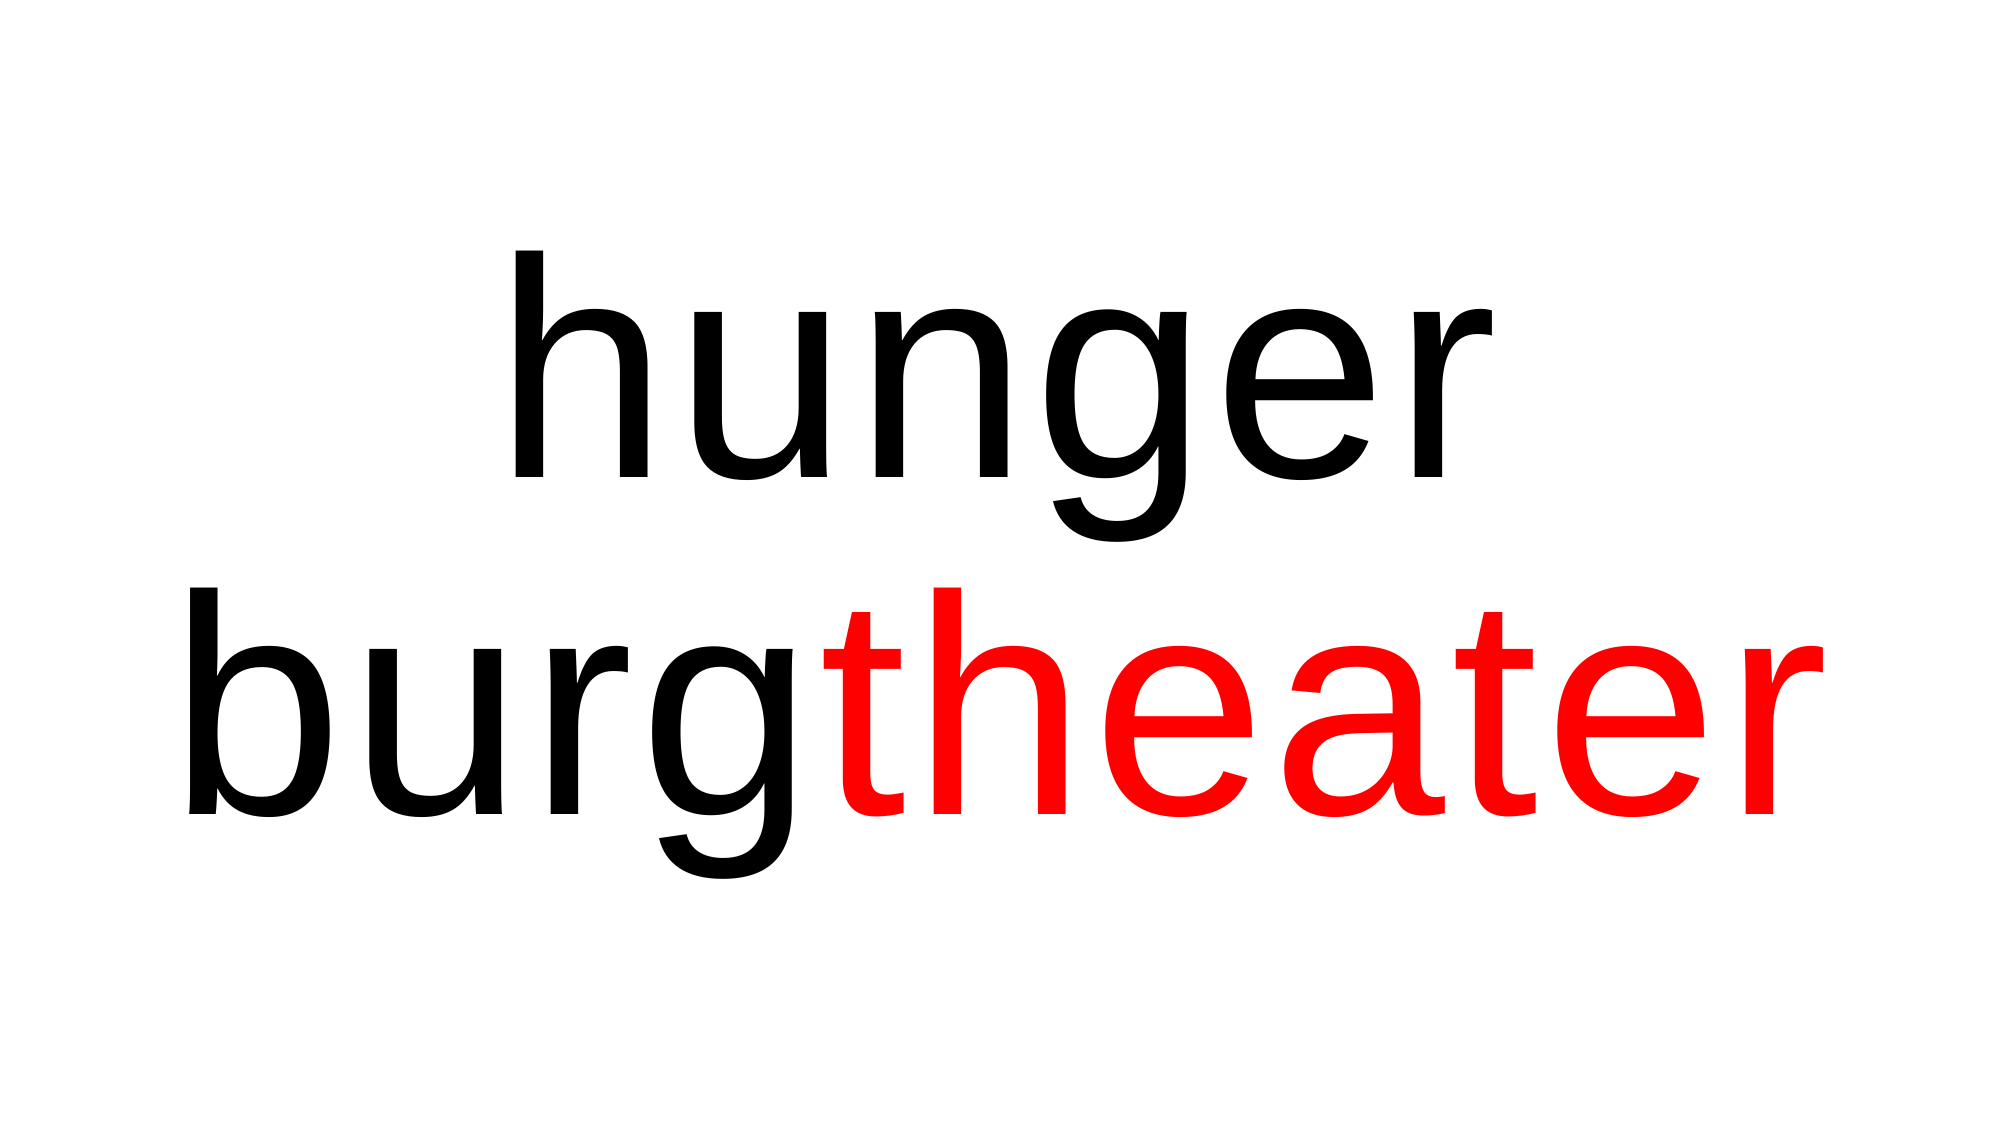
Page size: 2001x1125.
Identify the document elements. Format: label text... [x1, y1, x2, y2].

title hunger burgtheater [0, 285, 2000, 890]
